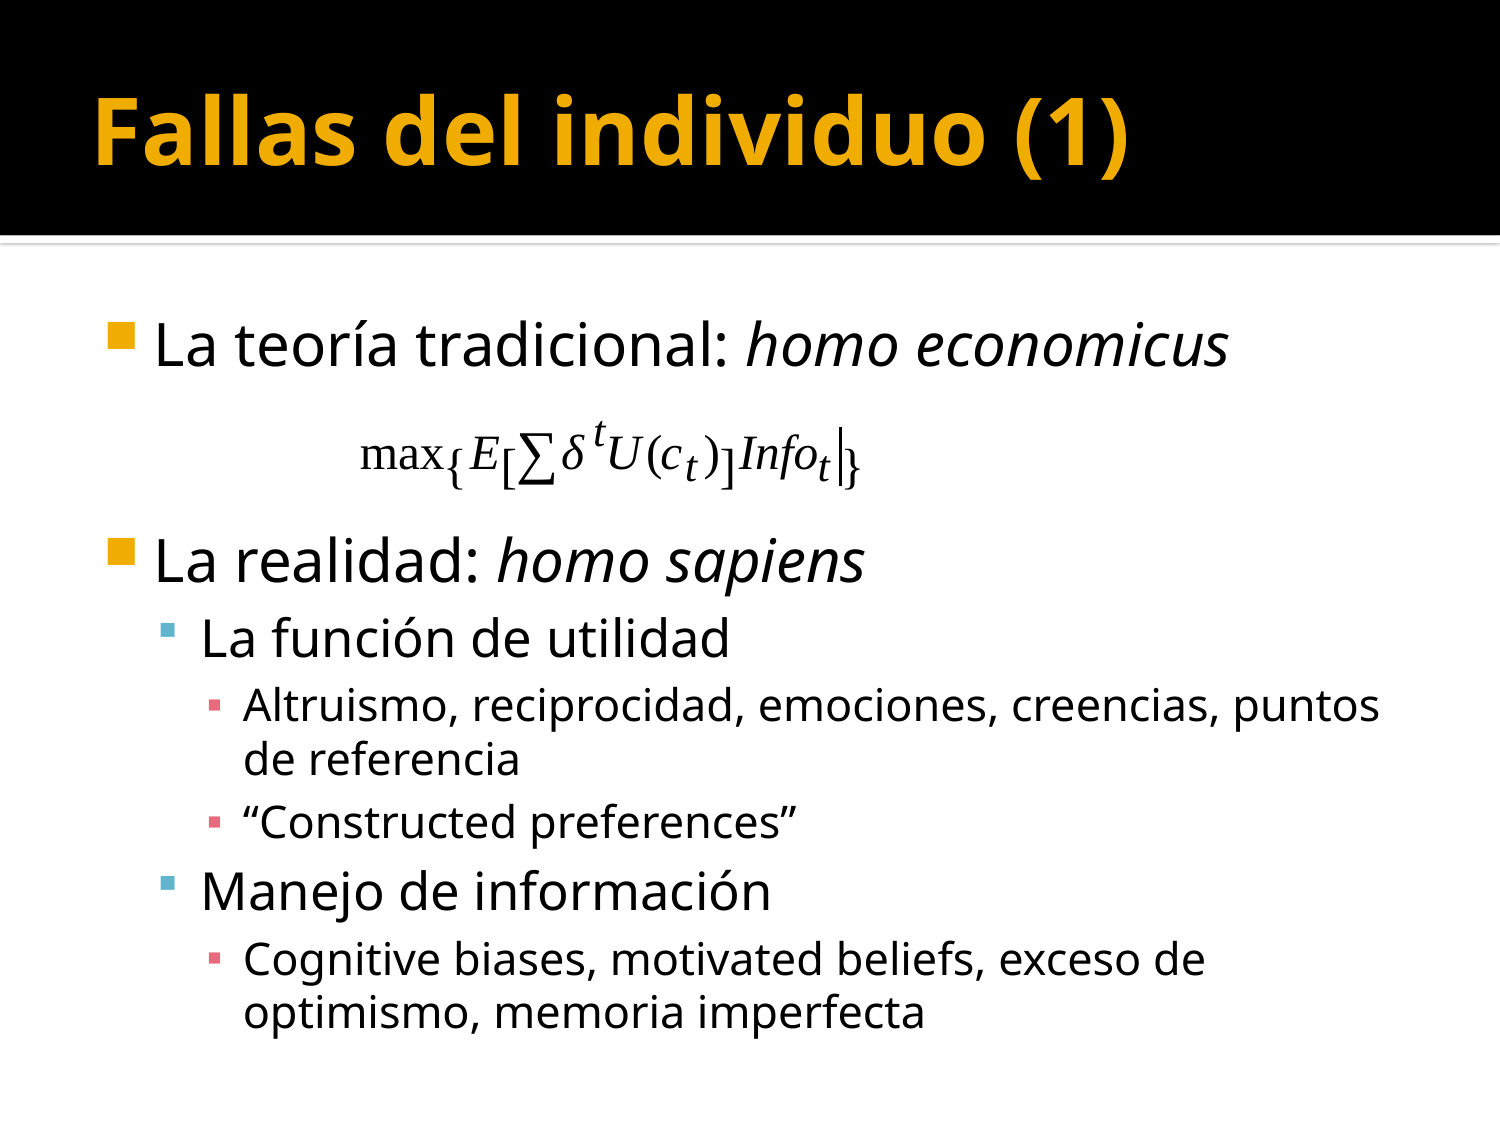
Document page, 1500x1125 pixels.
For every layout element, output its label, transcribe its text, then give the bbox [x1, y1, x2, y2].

list La teoría tradicional: homo economicus La realidad: homo sapiens La función de utilidad Altruismo, reciprocidad, emociones, creencias, puntos de referencia “Constructed preferences” Manejo de información Cognitive biases, motivated beliefs, exceso de optimismo, memoria imperfecta [75, 291, 1425, 1050]
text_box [349, 399, 869, 514]
title Fallas del individuo (1) [75, 25, 1425, 231]
